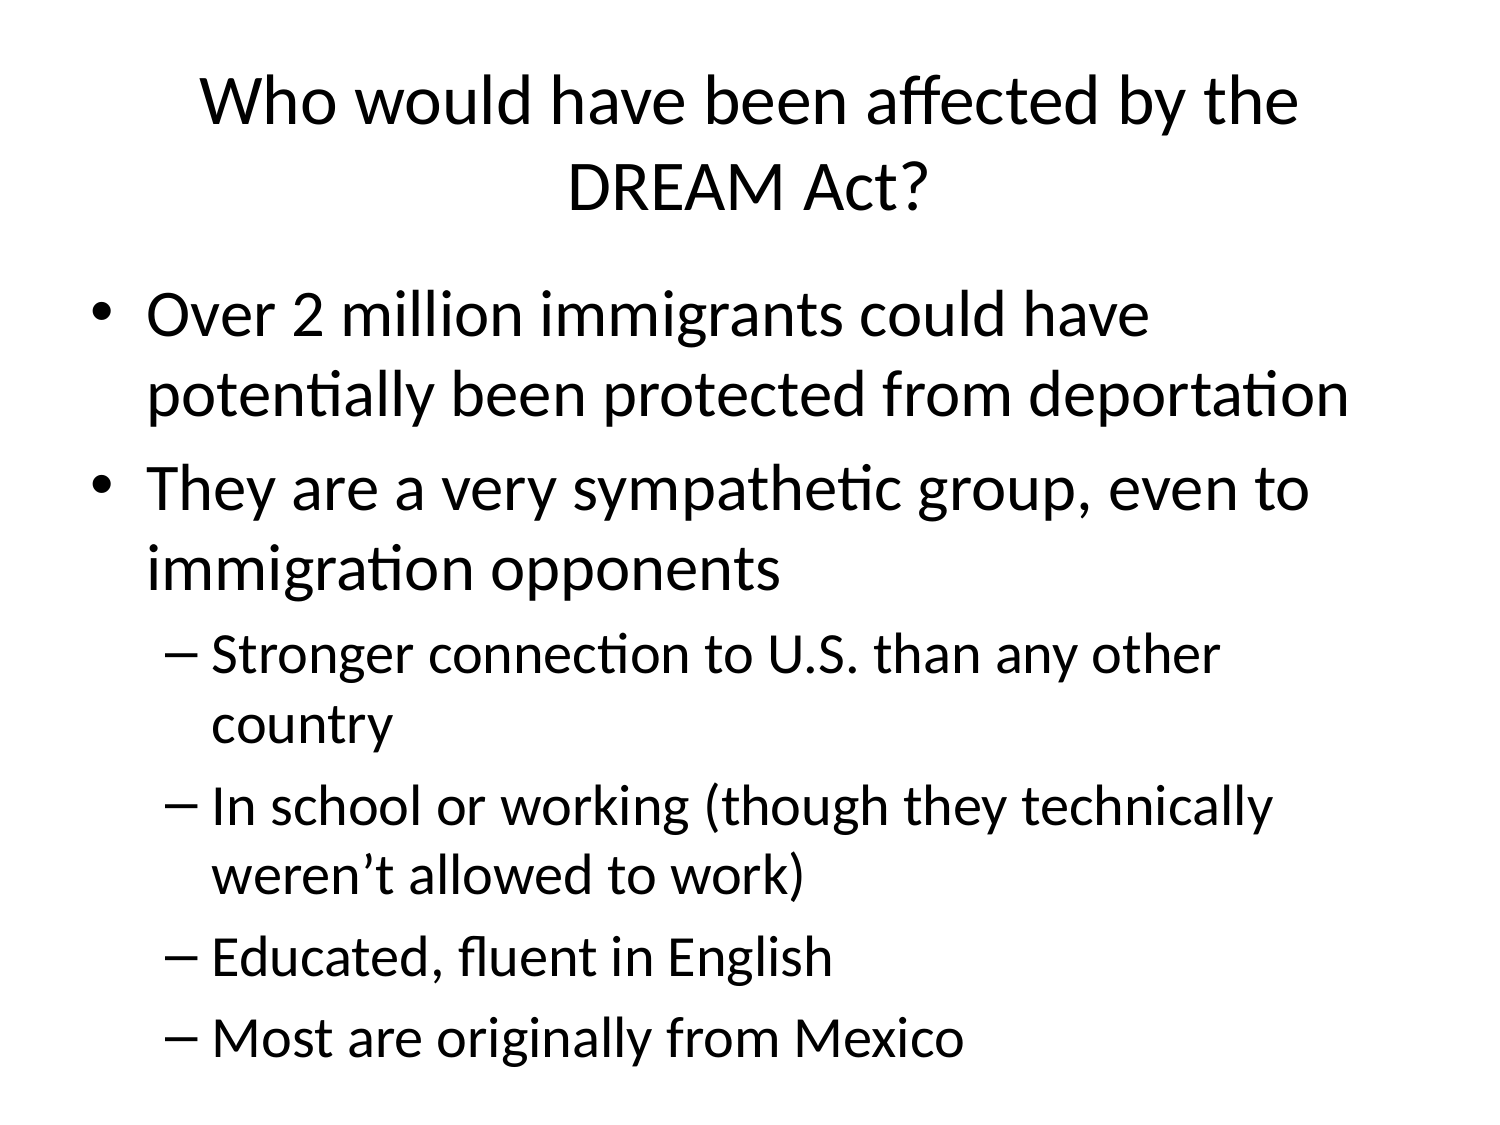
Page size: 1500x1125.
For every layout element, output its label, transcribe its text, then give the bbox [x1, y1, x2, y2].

title Who would have been affected by the DREAM Act? [75, 45, 1425, 233]
list Over 2 million immigrants could have potentially been protected from deportation They are a very sympathetic group, even to immigration opponents Stronger connection to U.S. than any other country In school or working (though they technically weren’t allowed to work) Educated, fluent in English Most are originally from Mexico [75, 262, 1425, 1125]
